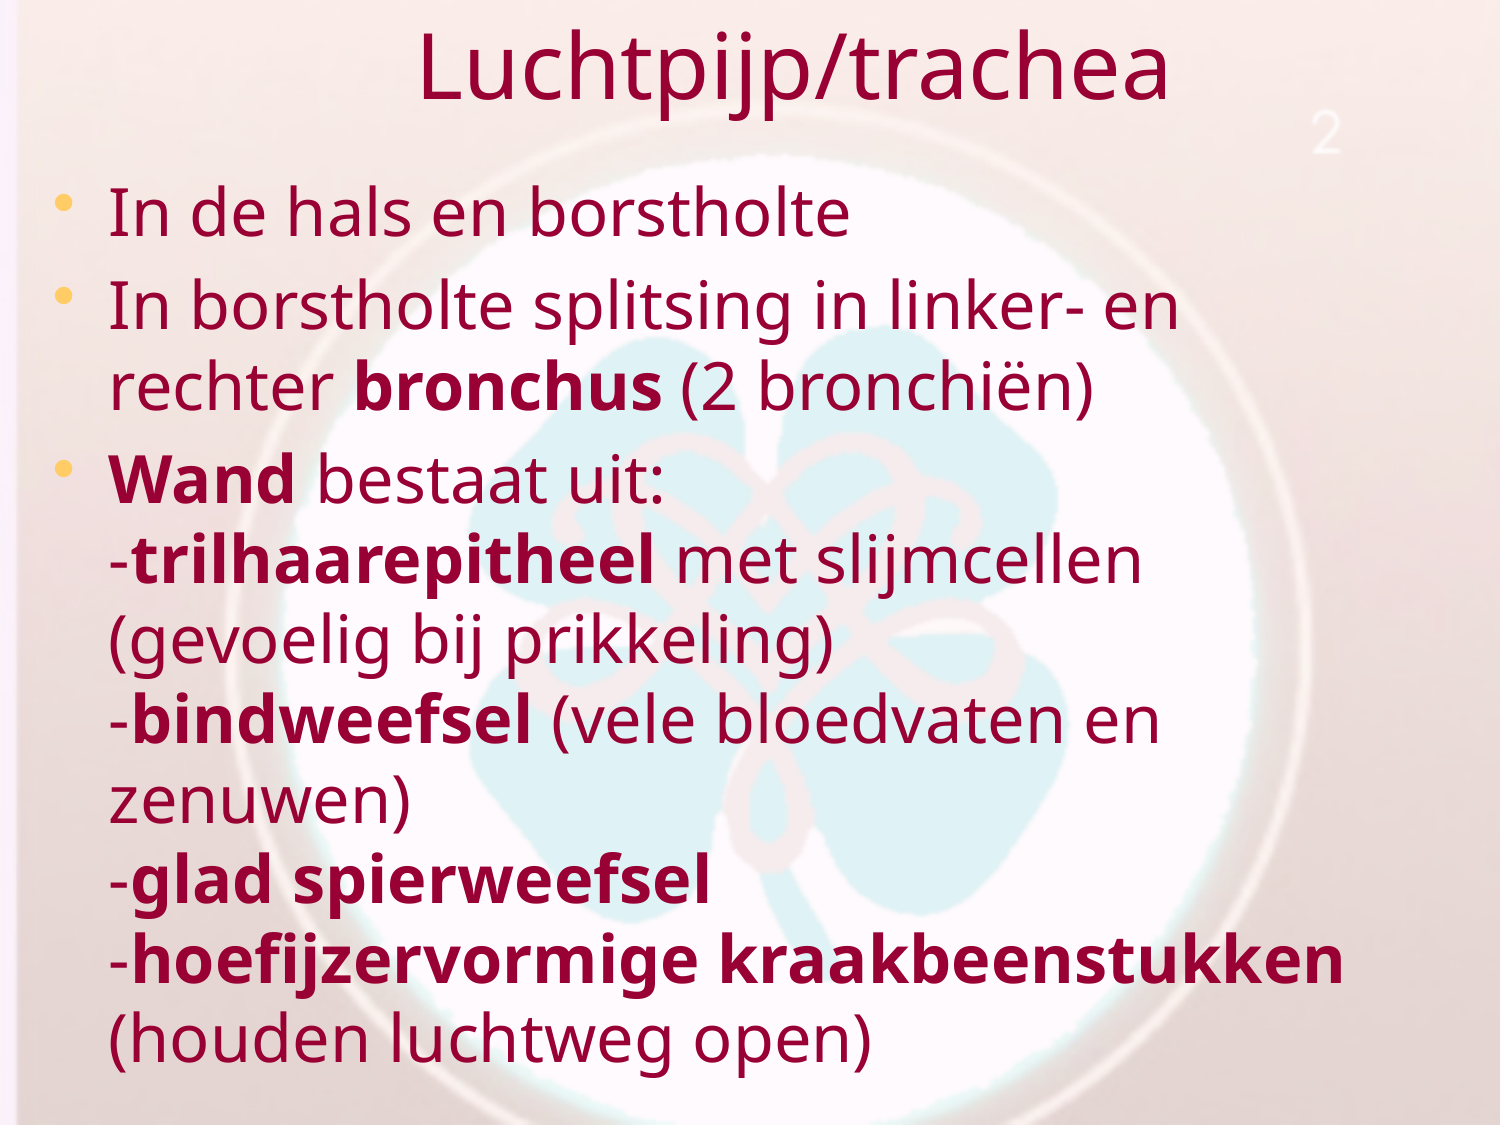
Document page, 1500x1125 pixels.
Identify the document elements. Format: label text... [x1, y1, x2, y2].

list In de hals en borstholte In borstholte splitsing in linker- en rechter bronchus (2 bronchiën) Wand bestaat uit: -trilhaarepitheel met slijmcellen (gevoelig bij prikkeling) -bindweefsel (vele bloedvaten en zenuwen) -glad spierweefsel -hoefijzervormige kraakbeenstukken (houden luchtweg open) [37, 162, 1388, 1125]
picture [0, 0, 1500, 1125]
title Luchtpijp/trachea [125, 0, 1465, 125]
